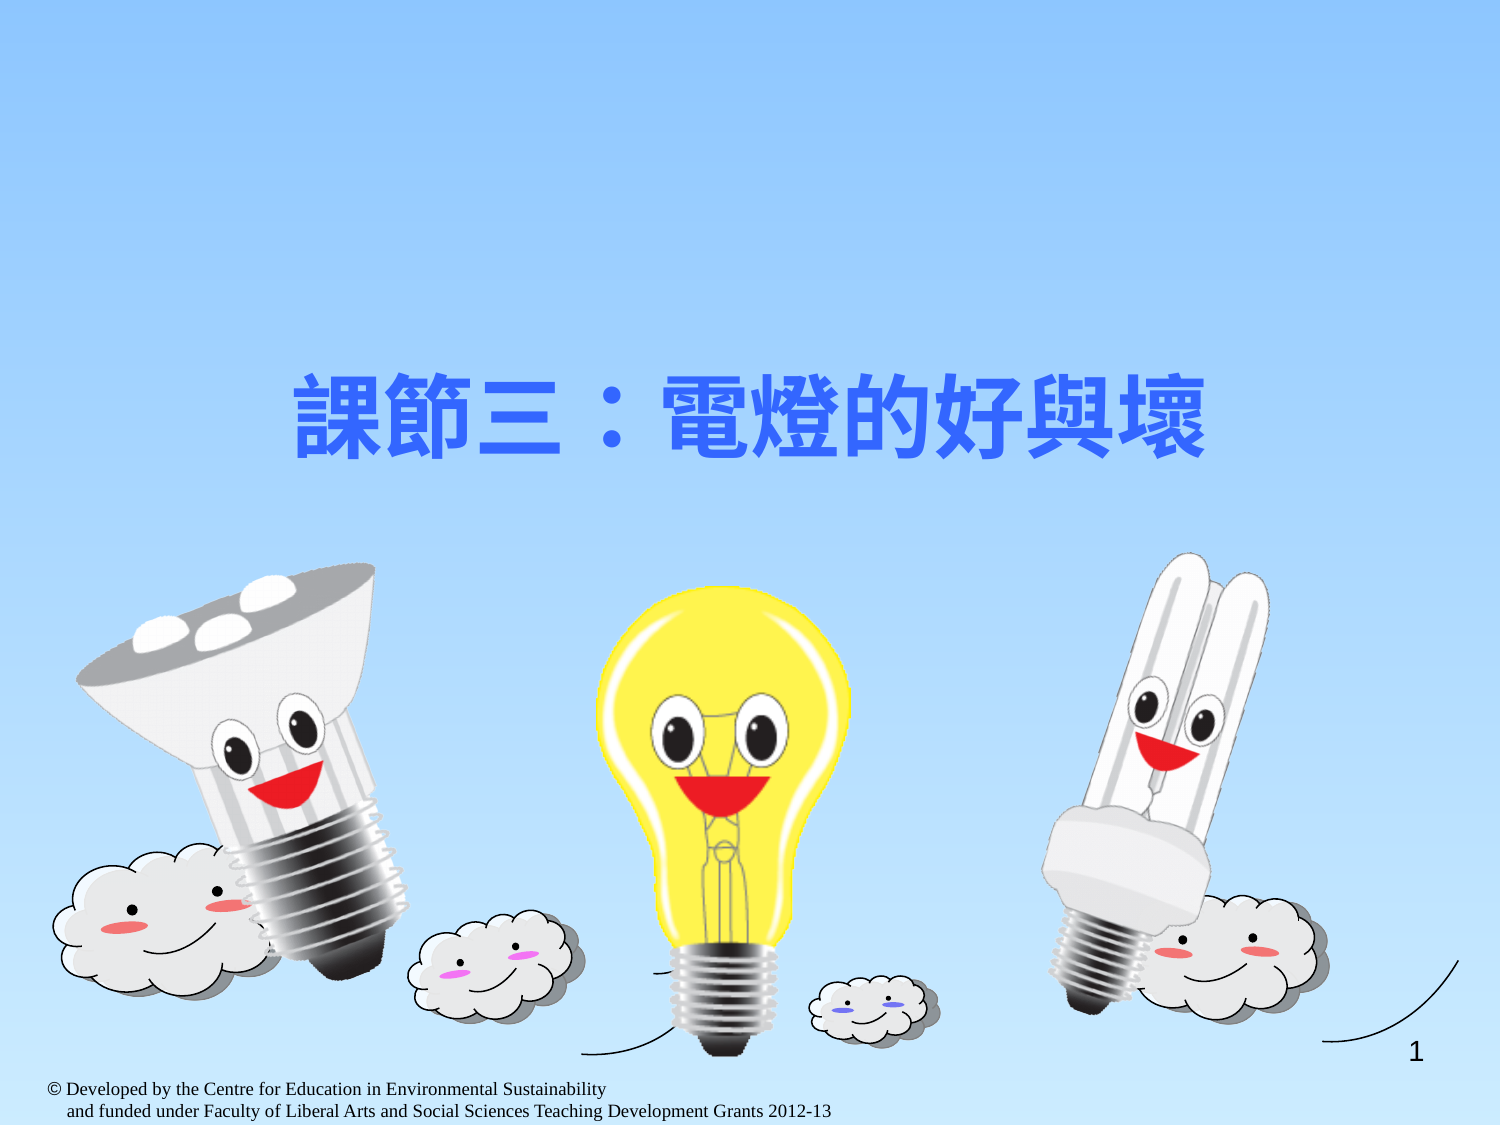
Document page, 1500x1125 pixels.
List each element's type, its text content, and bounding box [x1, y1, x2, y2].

picture [596, 585, 851, 1059]
title 課節三：電燈的好與壞 [112, 349, 1388, 591]
picture [65, 540, 508, 1031]
slide_number 1 [1143, 1024, 1440, 1103]
picture [1000, 540, 1309, 1037]
text_box © Developed by the Centre for Education in Environmental Sustainability and funded under Faculty of Liberal Arts and Social Sciences Teaching Development Grants 2012-13 [33, 1069, 852, 1125]
